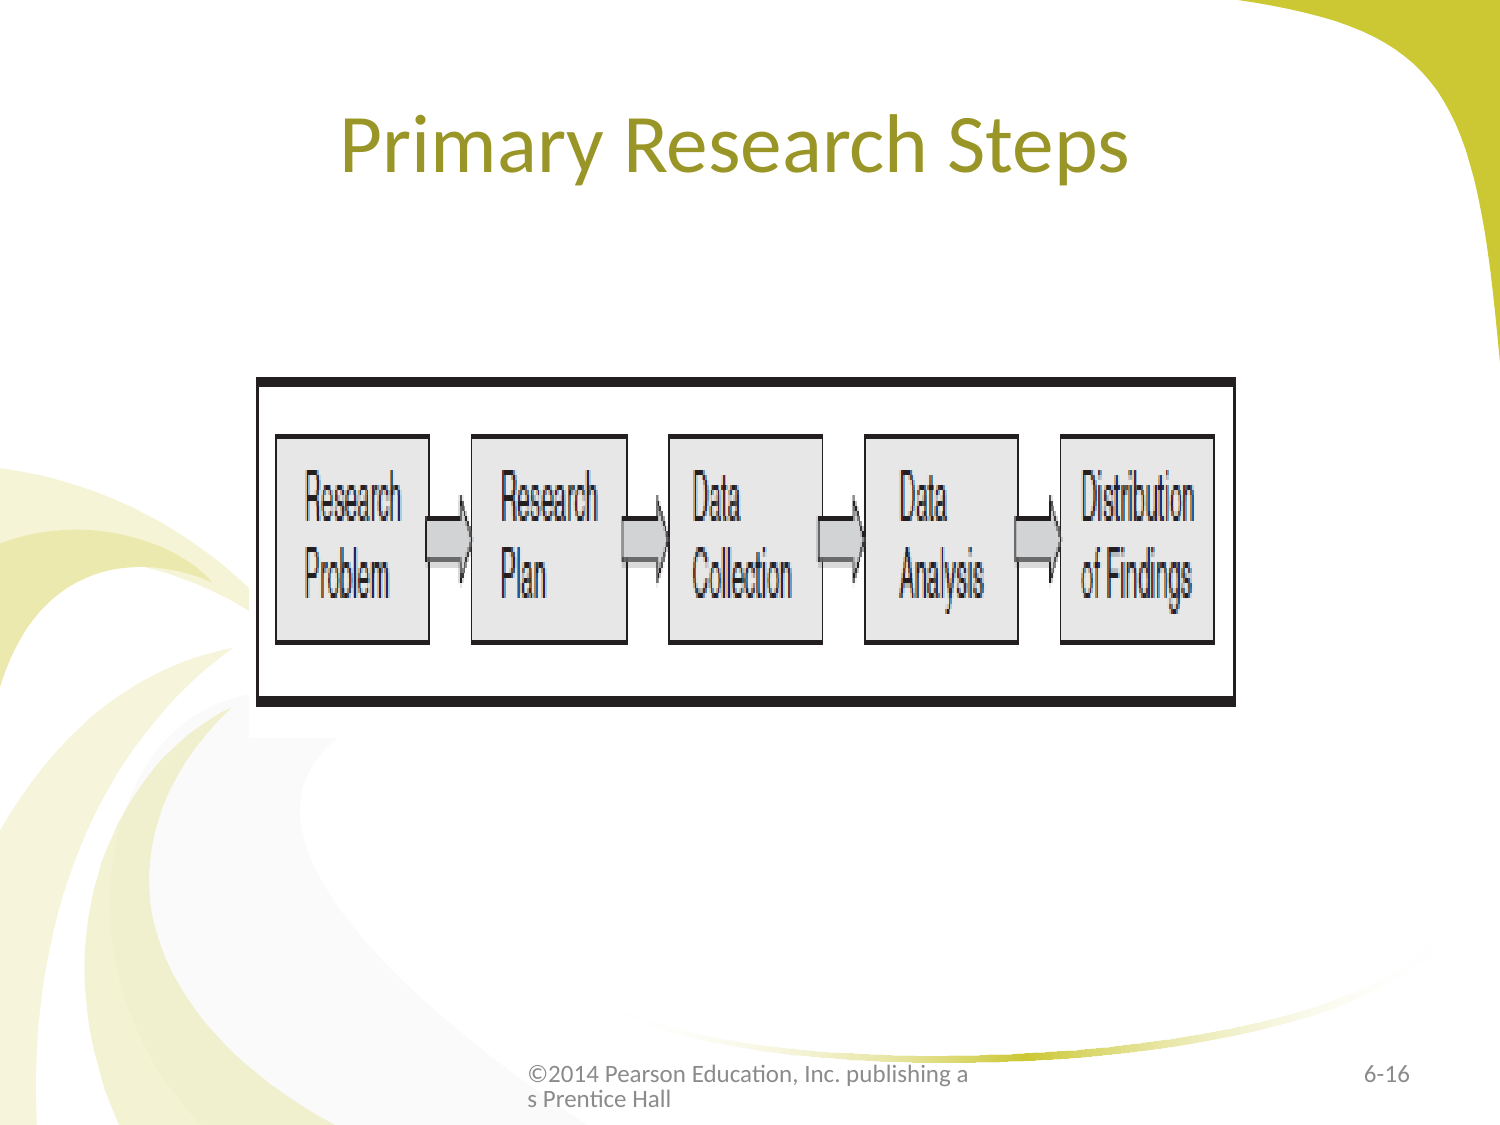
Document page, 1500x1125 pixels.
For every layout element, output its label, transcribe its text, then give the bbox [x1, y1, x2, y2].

title Primary Research Steps [324, 45, 1213, 233]
slide_number 6-16 [1074, 1042, 1425, 1103]
footer ©2014 Pearson Education, Inc. publishing as Prentice Hall [512, 1042, 988, 1103]
picture [249, 362, 1263, 738]
